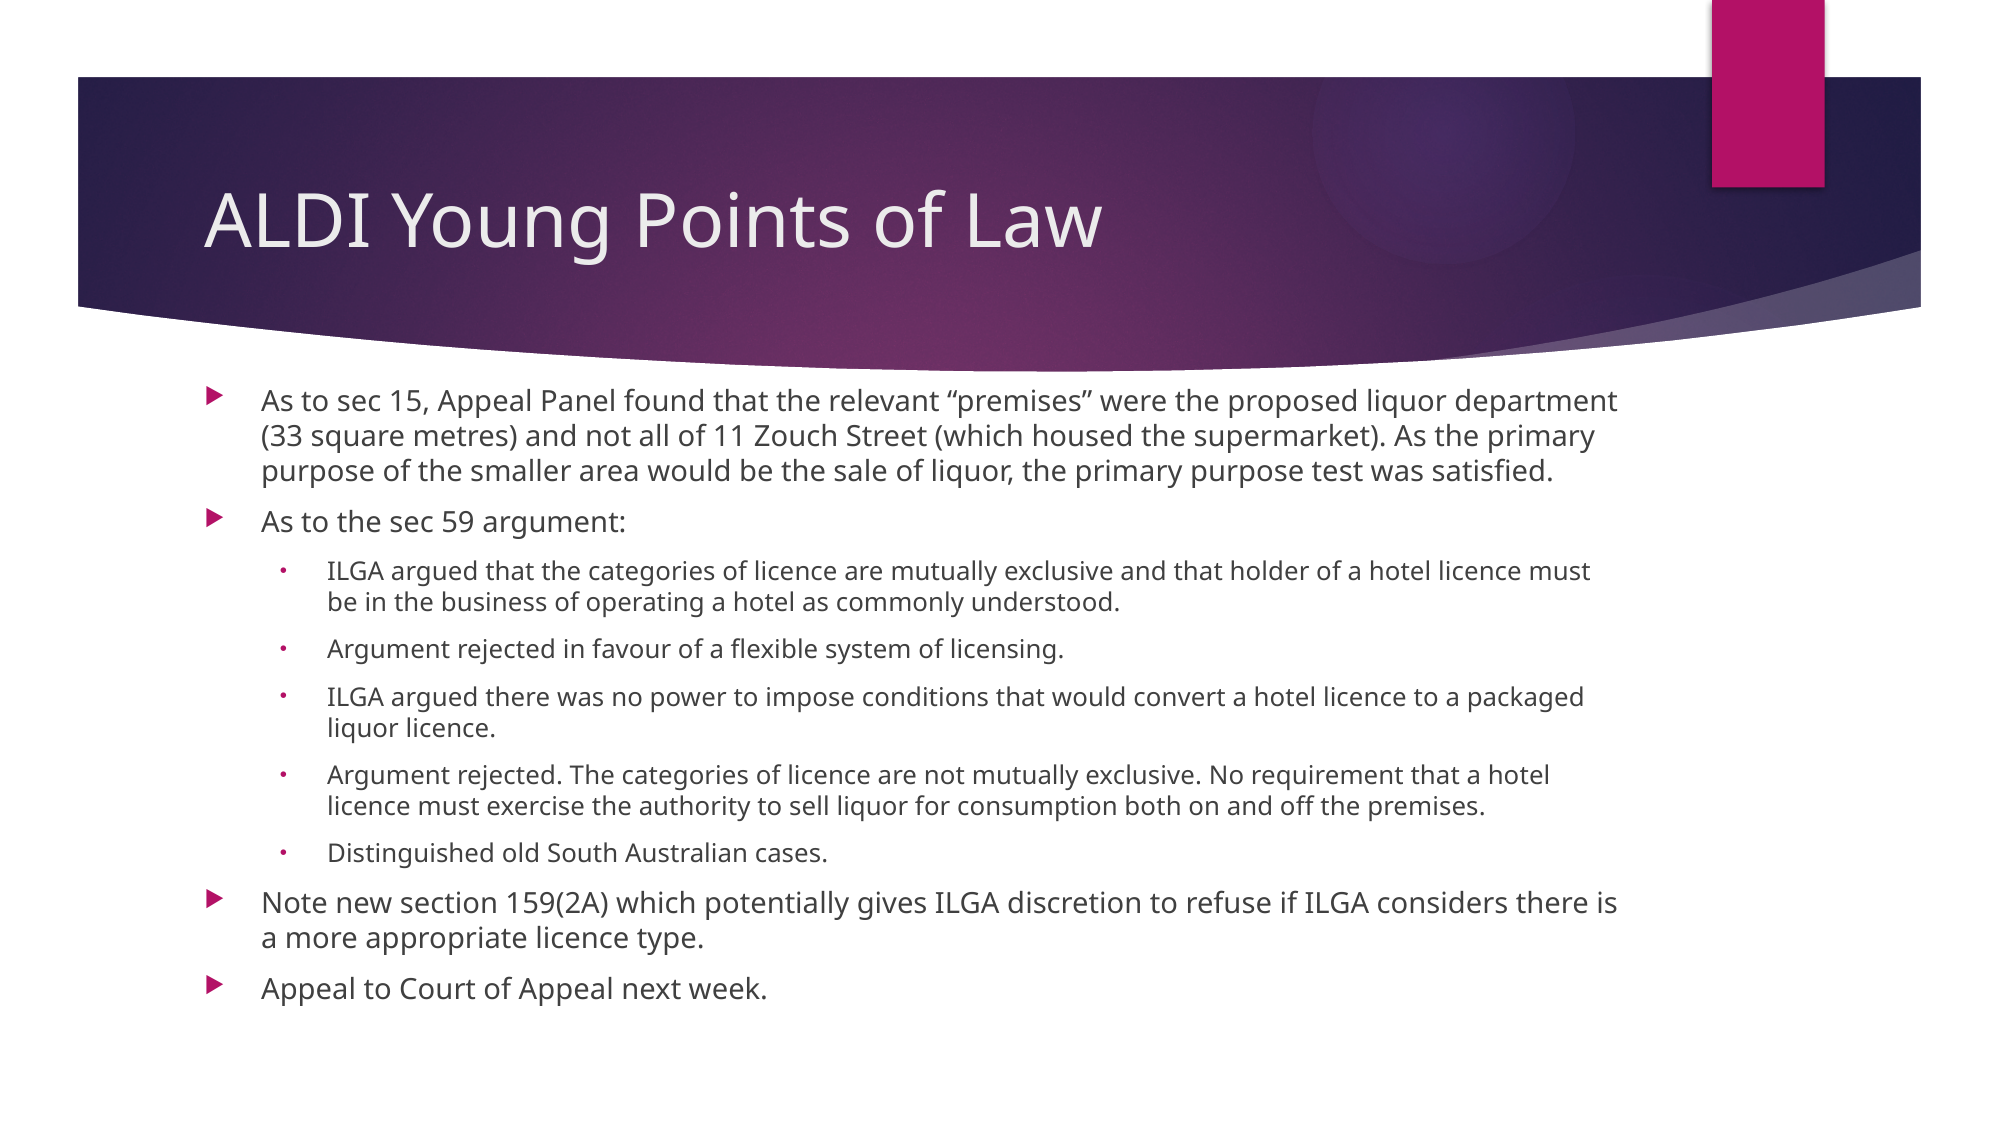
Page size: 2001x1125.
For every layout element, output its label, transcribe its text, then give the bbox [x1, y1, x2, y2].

title ALDI Young Points of Law [189, 159, 1627, 276]
list As to sec 15, Appeal Panel found that the relevant “premises” were the proposed liquor department (33 square metres) and not all of 11 Zouch Street (which housed the supermarket). As the primary purpose of the smaller area would be the sale of liquor, the primary purpose test was satisfied. As to the sec 59 argument: ILGA argued that the categories of licence are mutually exclusive and that holder of a hotel licence must be in the business of operating a hotel as commonly understood. Argument rejected in favour of a flexible system of licensing. ILGA argued there was no power to impose conditions that would convert a hotel licence to a packaged liquor licence. Argument rejected. The categories of licence are not mutually exclusive. No requirement that a hotel licence must exercise the authority to sell liquor for consumption both on and off the premises. Distinguished old South Australian cases. Note new section 159(2A) which potentially gives ILGA discretion to refuse if ILGA considers there is a more appropriate licence type. Appeal to Court of Appeal next week. [189, 374, 1638, 1048]
